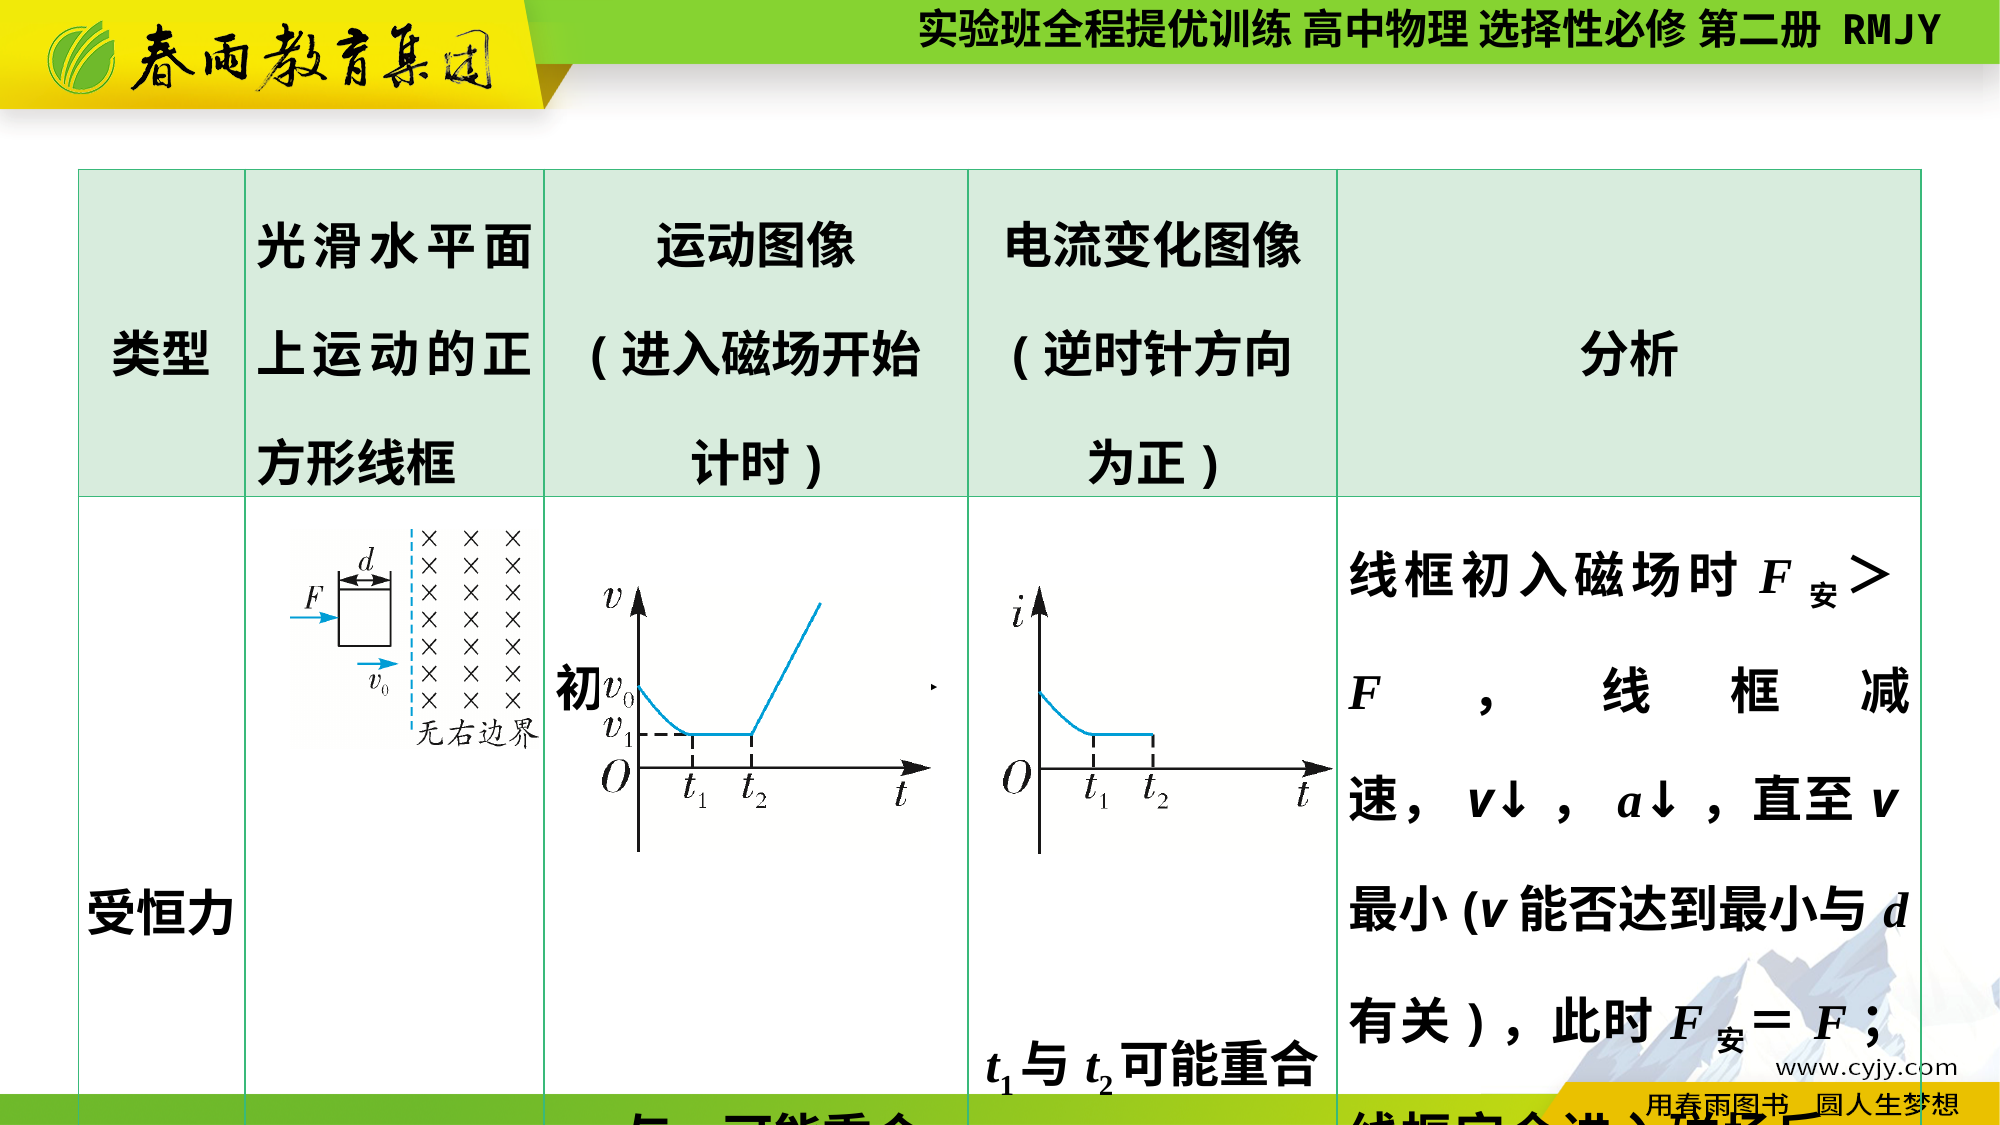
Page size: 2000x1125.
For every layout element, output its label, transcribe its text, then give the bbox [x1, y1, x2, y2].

table_cell t1与t2可能重合 [969, 497, 1336, 1125]
picture [599, 585, 931, 853]
table_header 类型 [79, 170, 244, 496]
table_cell [246, 497, 543, 1125]
table_header 电流变化图像 (逆时针方向 为正) [969, 170, 1336, 496]
table_cell 线框初入磁场时F安＞F，线框减速，v↓，a↓，直至v最小(v能否达到最小与d有关)，此时F安＝F；线框完全进入磁场后， F安＝0，线框又匀加速 [1338, 497, 1920, 1125]
table_cell 初入磁场时F安＞F t1与t2可能重合 [545, 497, 967, 1125]
table_cell 受恒力 [79, 497, 244, 1125]
table_header 运动图像 (进入磁场开始 计时) [545, 170, 967, 496]
table_header 分析 [1338, 170, 1920, 496]
picture [290, 529, 539, 749]
picture [999, 585, 1333, 855]
picture [0, 0, 2000, 1125]
table_header 光滑水平面上运动的正方形线框 [246, 170, 543, 496]
